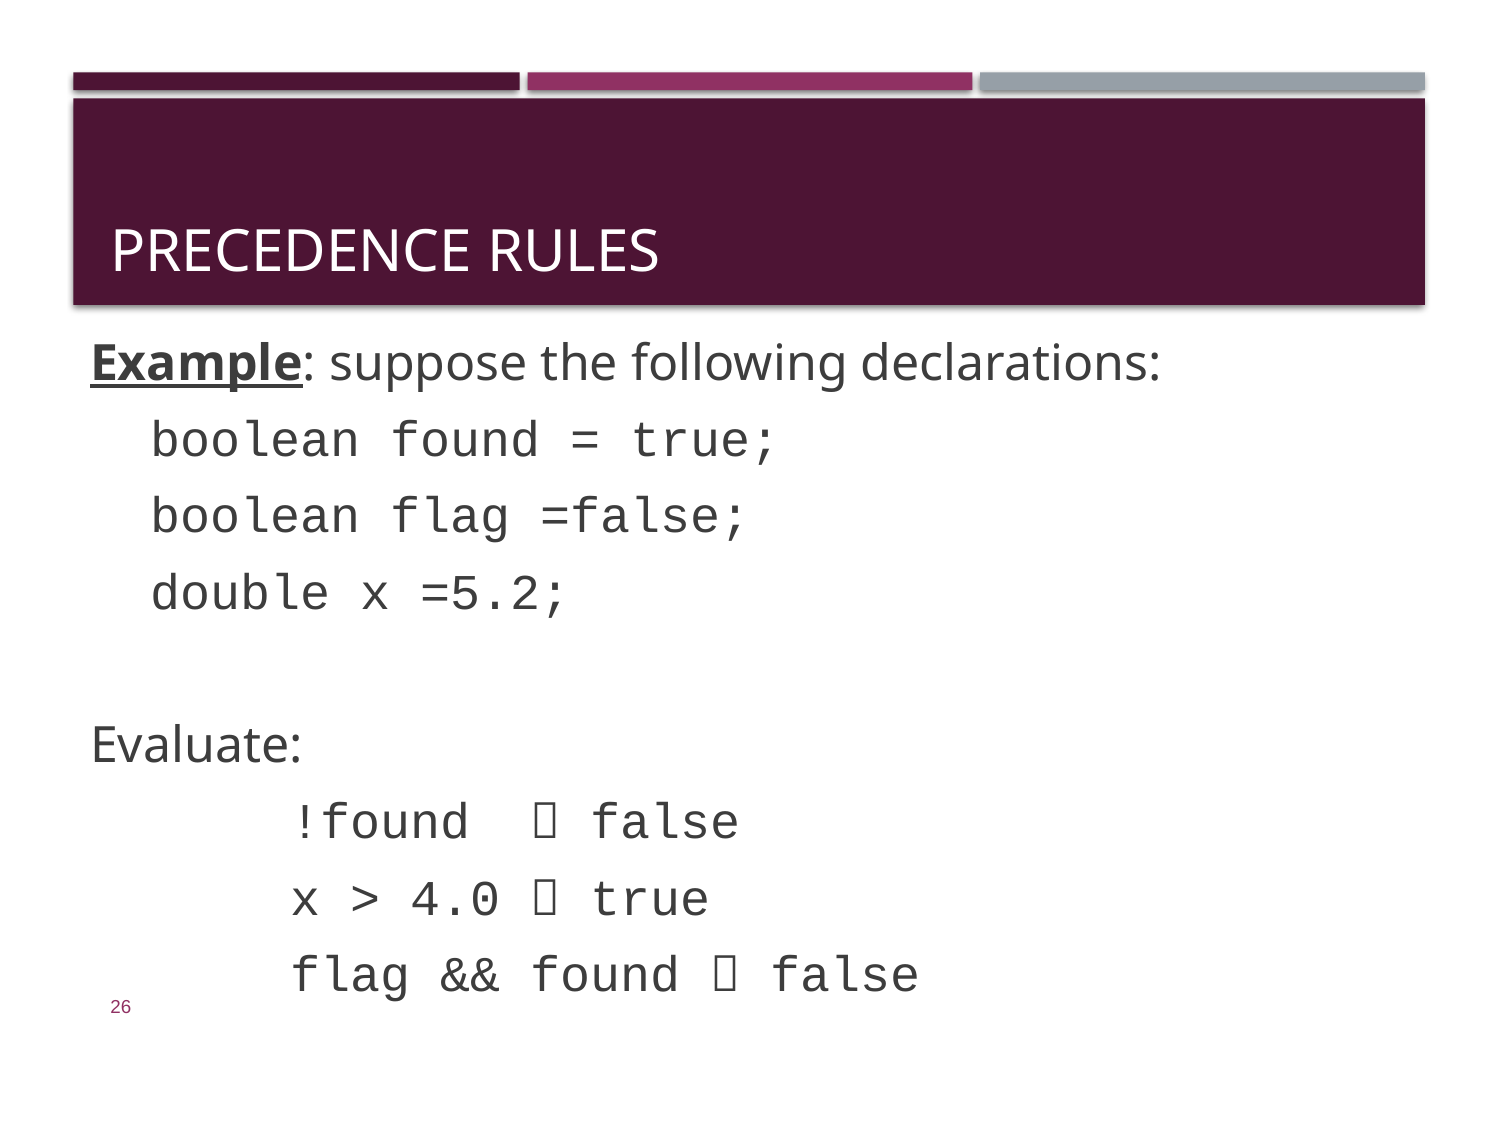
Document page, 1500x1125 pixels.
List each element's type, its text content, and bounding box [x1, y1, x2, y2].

title Precedence Rules [95, 112, 1406, 291]
list Example: suppose the following declarations: boolean found = true; boolean flag =false; double x =5.2; Evaluate: !found  false x > 4.0  true flag && found  false [74, 312, 1407, 1088]
